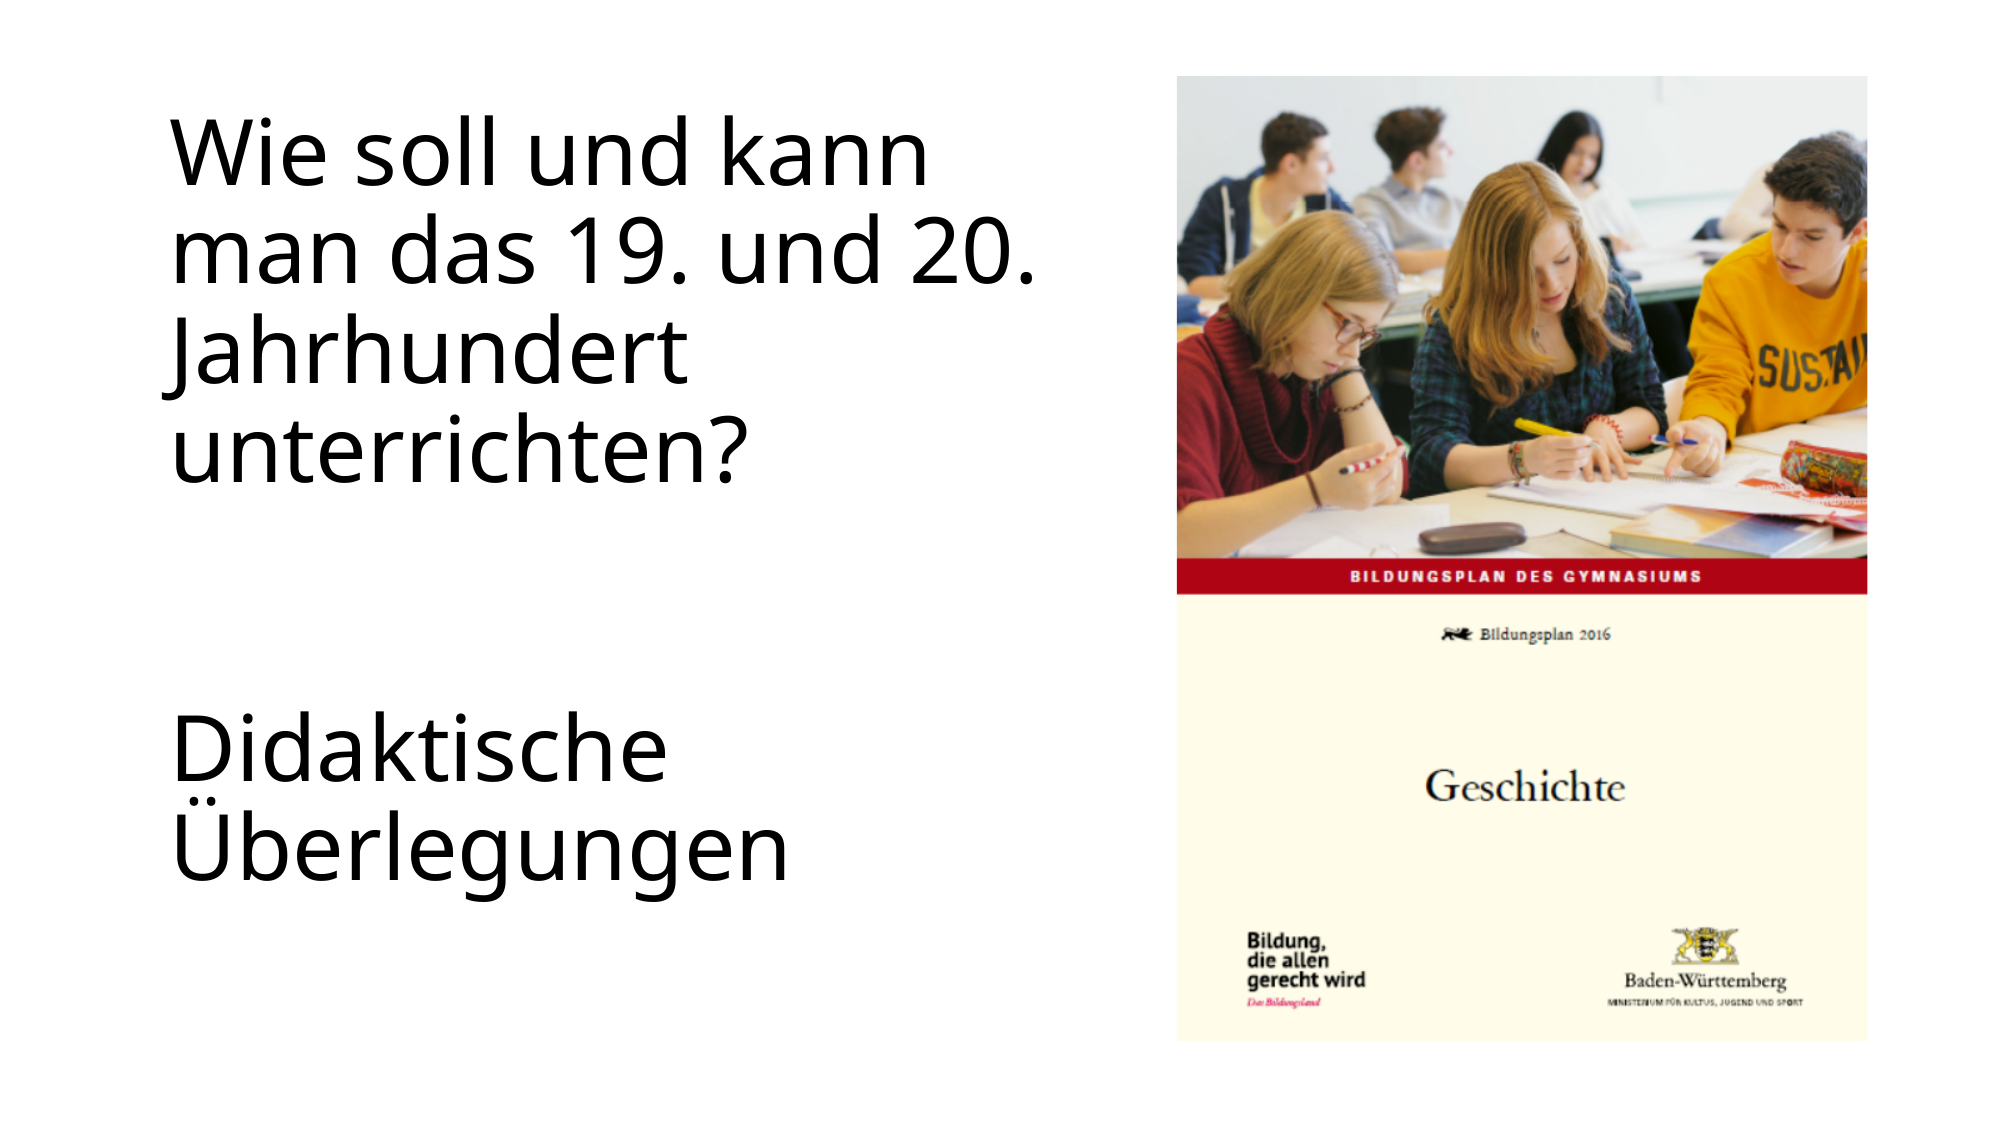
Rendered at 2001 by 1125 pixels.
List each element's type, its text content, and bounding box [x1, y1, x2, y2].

text_box Wie soll und kann man das 19. und 20. Jahrhundert unterrichten? [154, 65, 1150, 543]
picture [1176, 75, 1868, 1041]
title Didaktische Überlegungen [154, 562, 1150, 1041]
